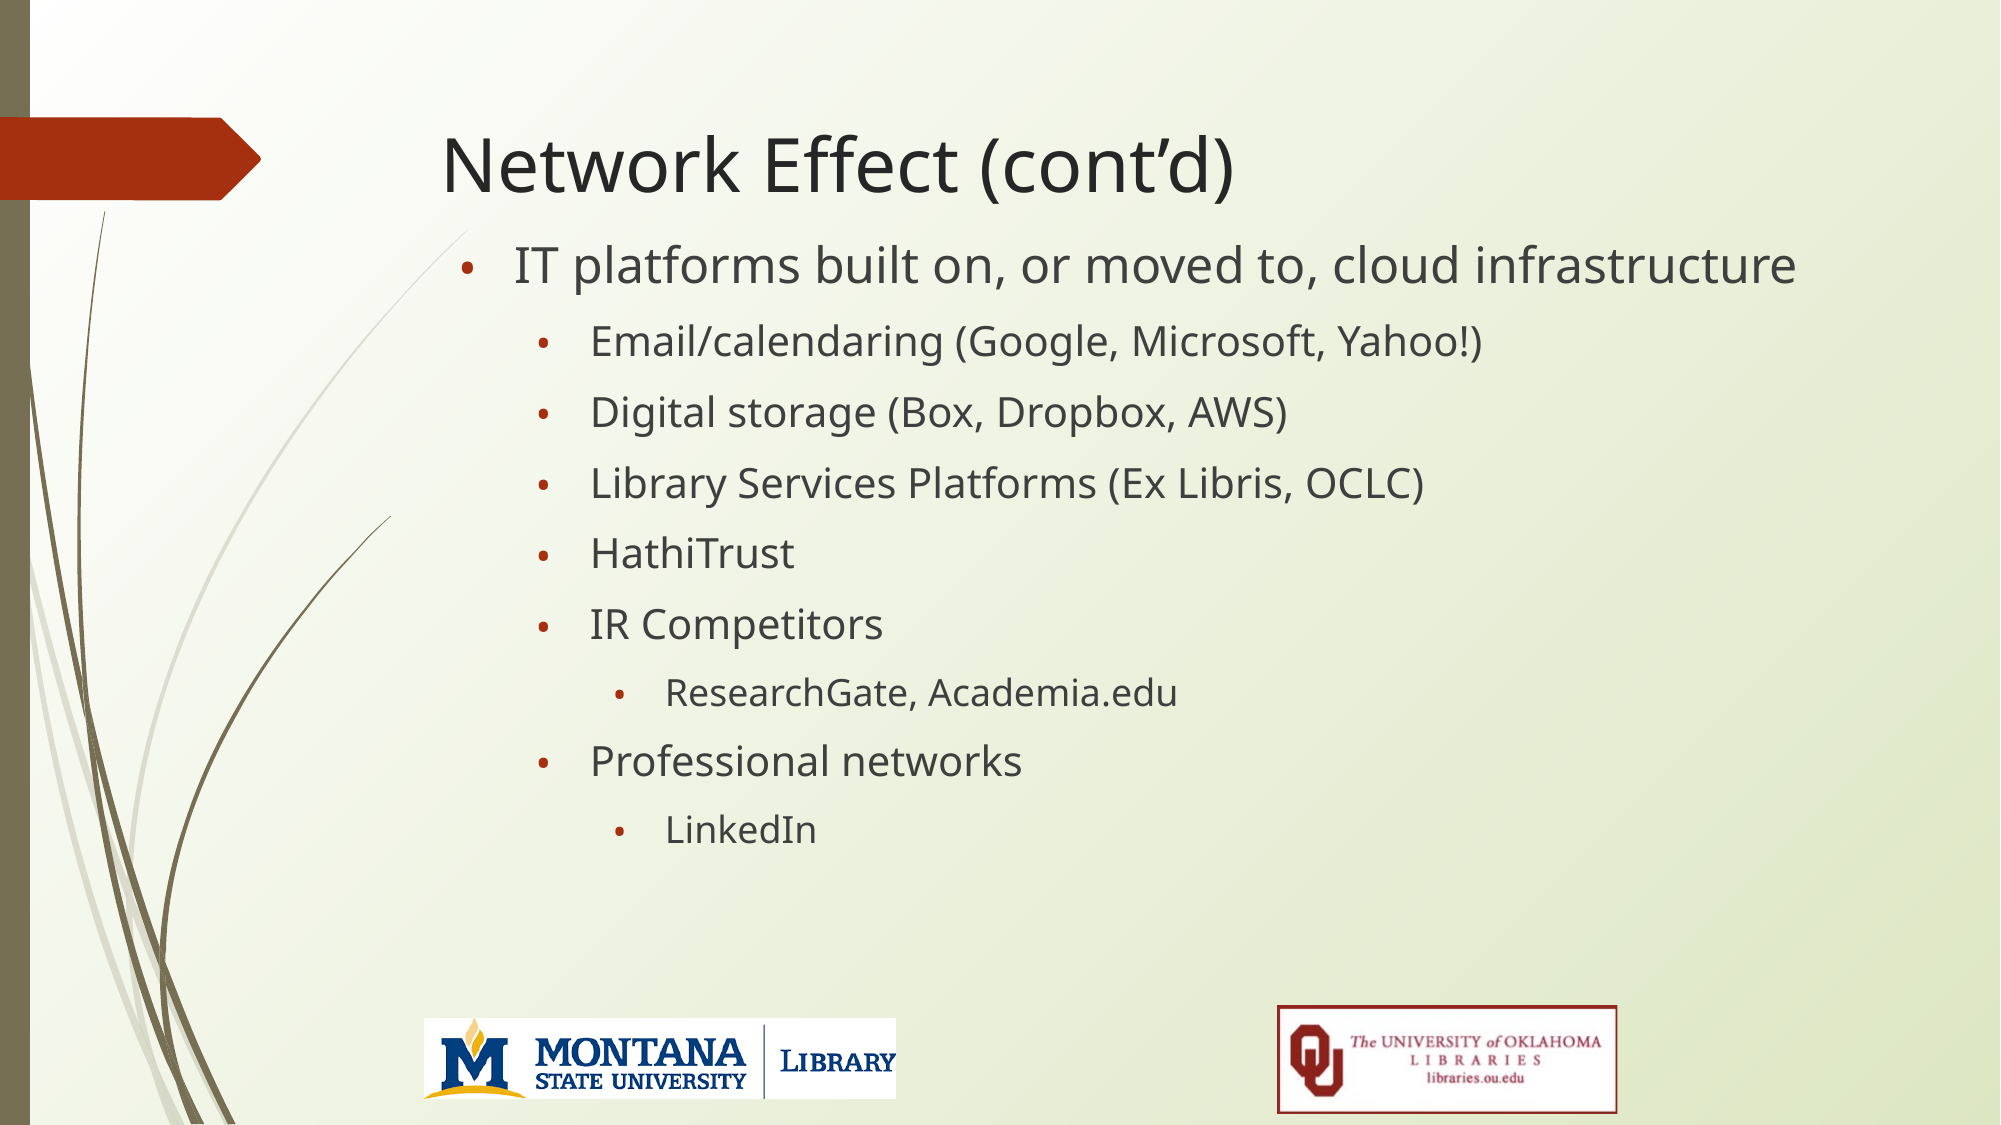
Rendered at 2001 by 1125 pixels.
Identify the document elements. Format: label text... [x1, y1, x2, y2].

picture [424, 1018, 896, 1099]
picture [1277, 1005, 1618, 1114]
title Network Effect (cont’d) [425, 102, 1888, 218]
list IT platforms built on, or moved to, cloud infrastructure Email/calendaring (Google, Microsoft, Yahoo!) Digital storage (Box, Dropbox, AWS) Library Services Platforms (Ex Libris, OCLC) HathiTrust IR Competitors ResearchGate, Academia.edu Professional networks LinkedIn [424, 218, 1888, 970]
